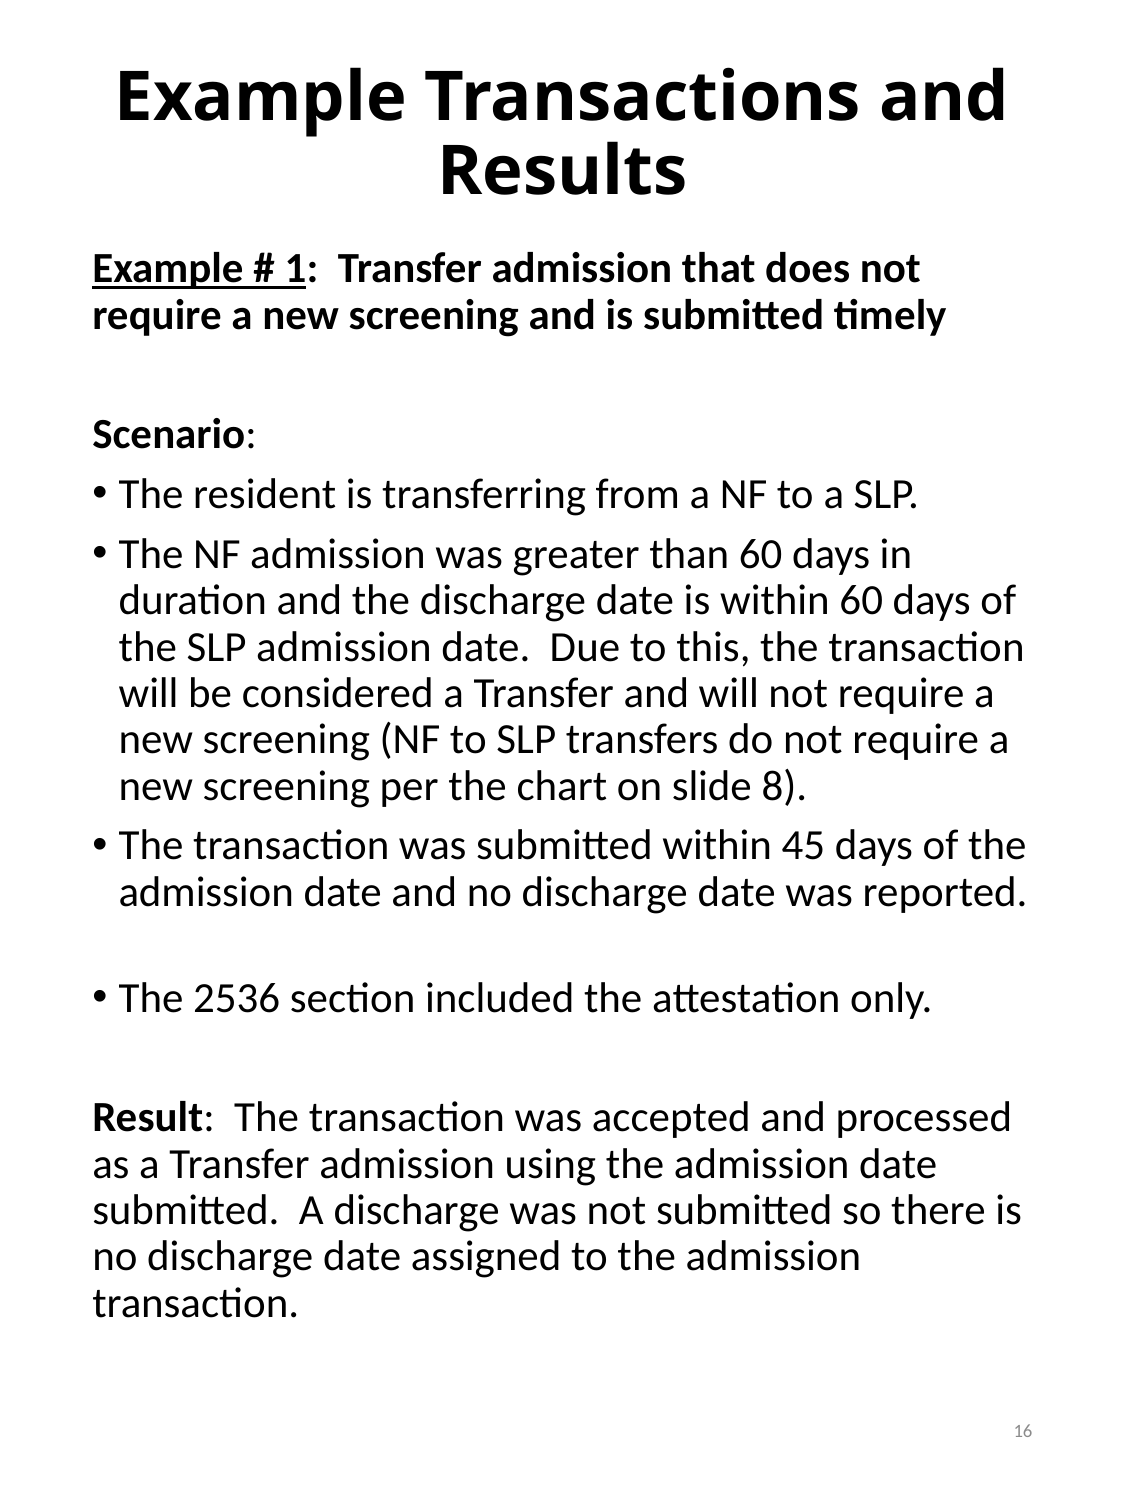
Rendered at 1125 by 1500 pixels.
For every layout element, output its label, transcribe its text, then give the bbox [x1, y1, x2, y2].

list Example # 1: Transfer admission that does not require a new screening and is submitted timely Scenario: The resident is transferring from a NF to a SLP. The NF admission was greater than 60 days in duration and the discharge date is within 60 days of the SLP admission date. Due to this, the transaction will be considered a Transfer and will not require a new screening (NF to SLP transfers do not require a new screening per the chart on slide 8). The transaction was submitted within 45 days of the admission date and no discharge date was reported. The 2536 section included the attestation only. Result: The transaction was accepted and processed as a Transfer admission using the admission date submitted. A discharge was not submitted so there is no discharge date assigned to the admission transaction. [77, 238, 1048, 1352]
title Example Transactions and Results [77, 79, 1048, 192]
slide_number 16 [794, 1390, 1048, 1471]
